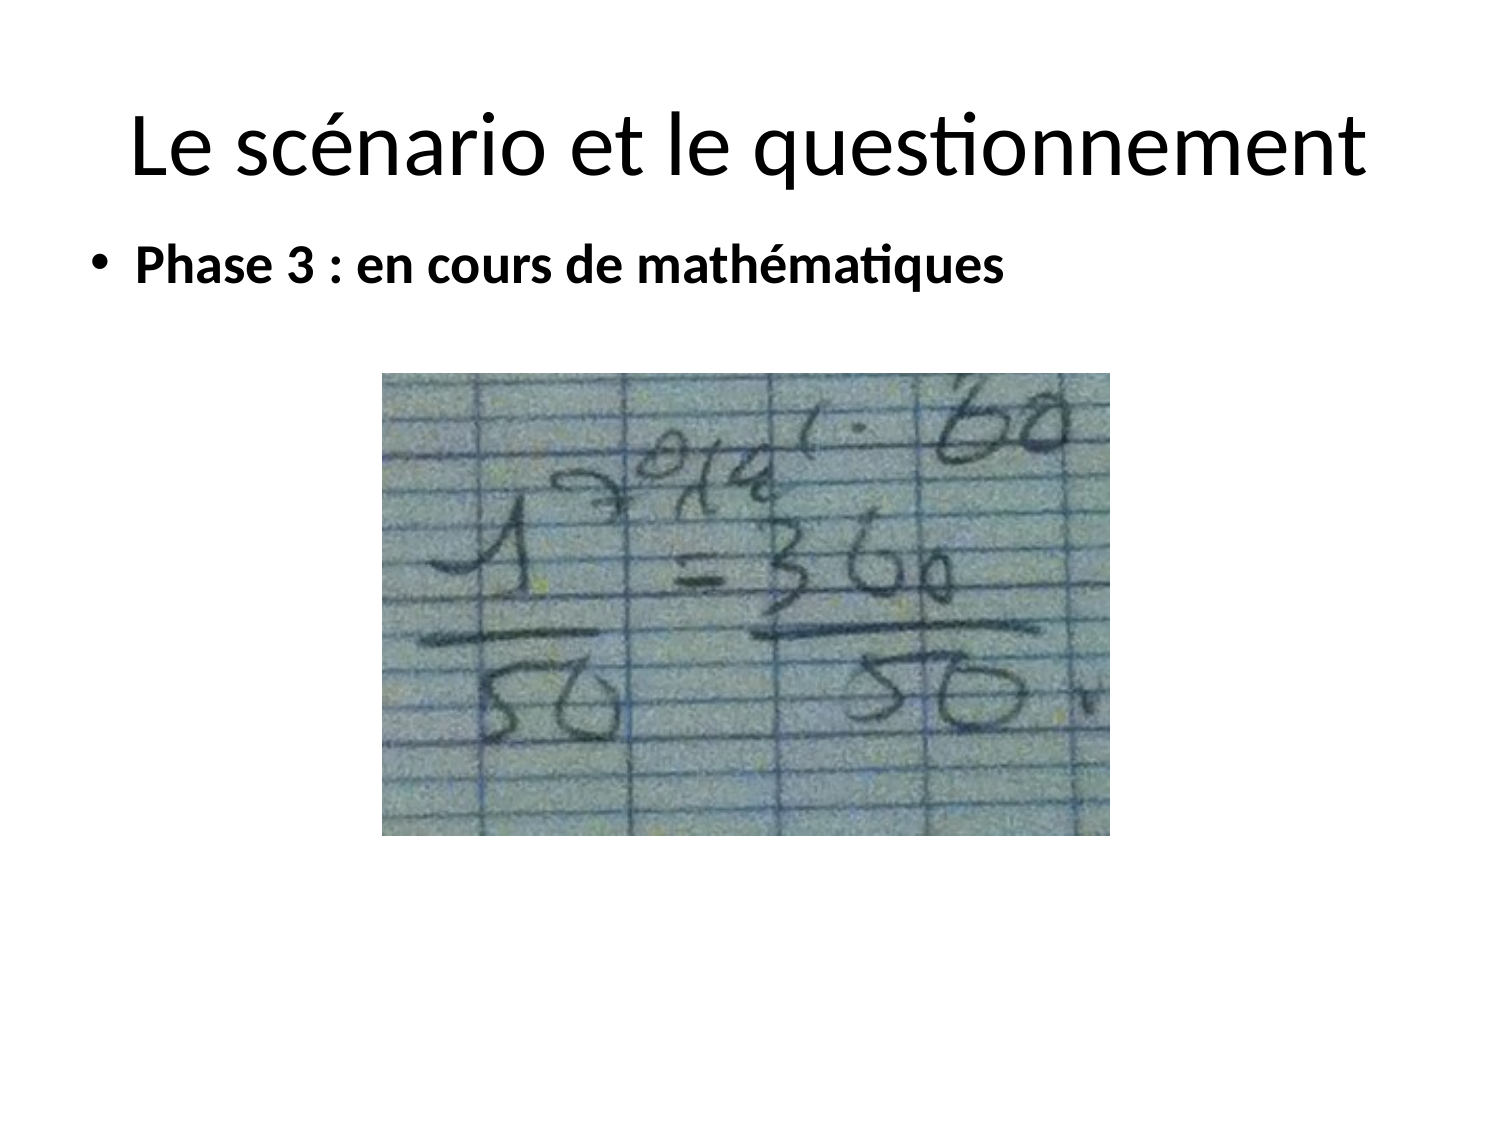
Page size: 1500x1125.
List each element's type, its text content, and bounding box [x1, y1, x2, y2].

list Phase 3 : en cours de mathématiques [75, 219, 1425, 303]
title Le scénario et le questionnement [75, 45, 1425, 219]
picture [382, 373, 1111, 837]
